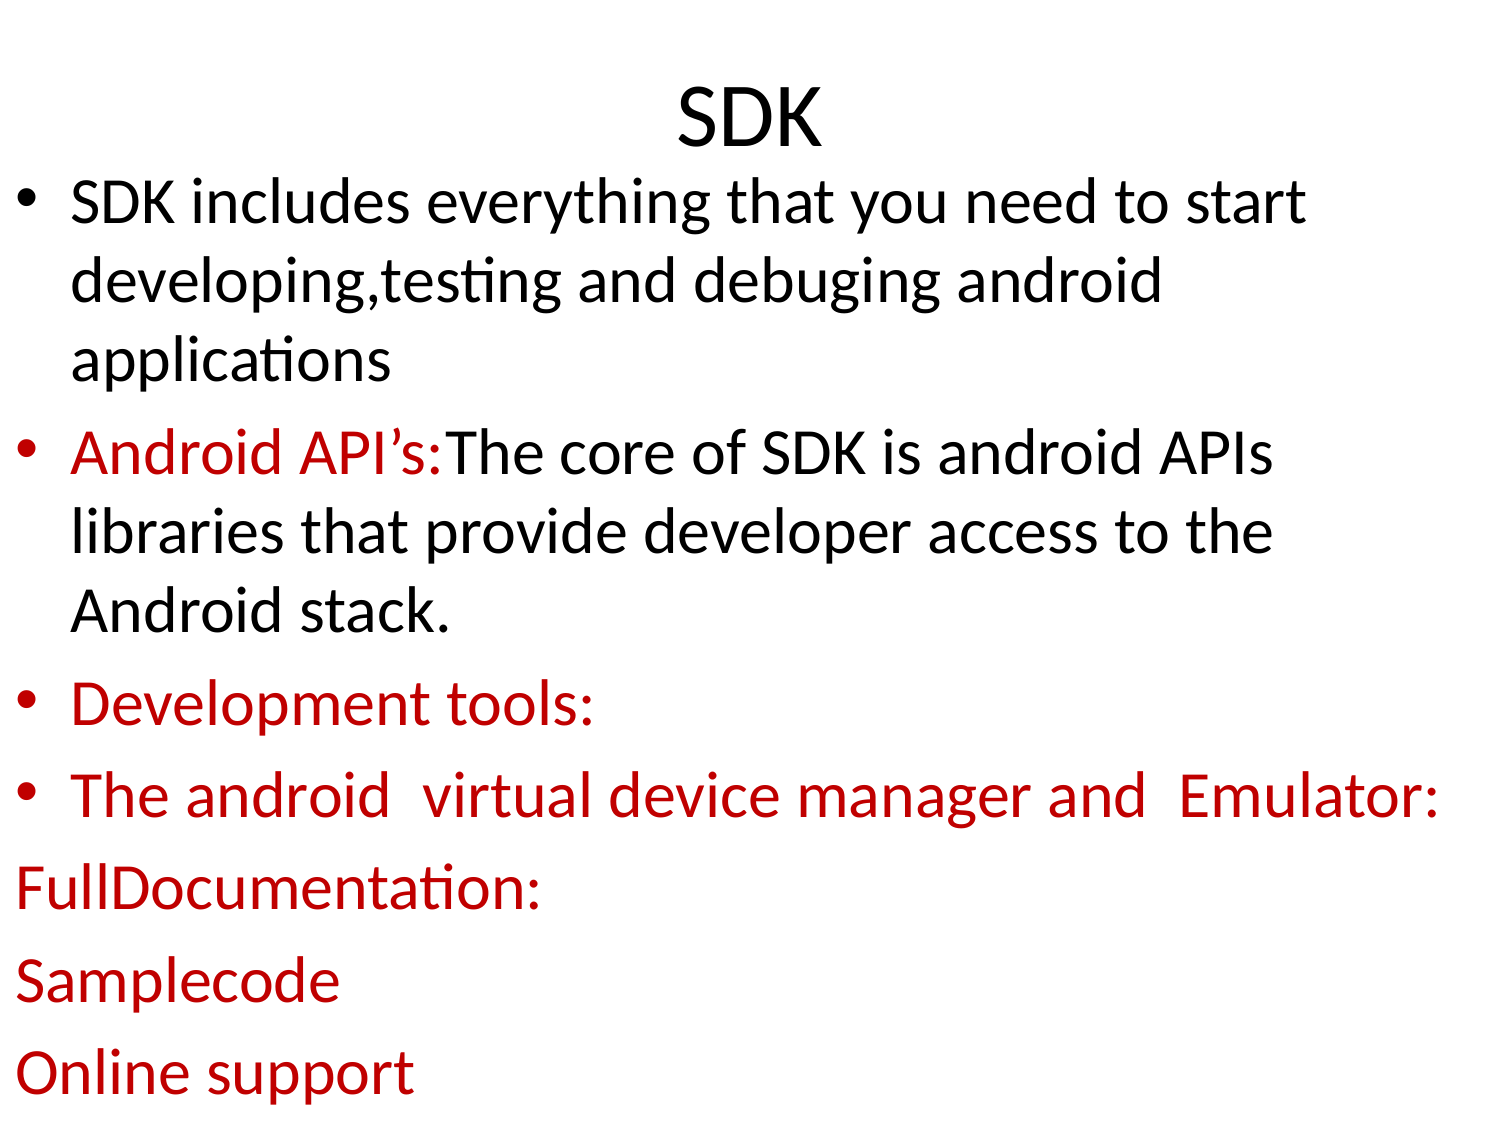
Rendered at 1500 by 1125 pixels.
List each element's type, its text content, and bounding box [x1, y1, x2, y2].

title SDK [75, 45, 1425, 149]
list SDK includes everything that you need to start developing,testing and debuging android applications Android API’s:The core of SDK is android APIs libraries that provide developer access to the Android stack. Development tools: The android virtual device manager and Emulator: FullDocumentation: Samplecode Online support [0, 149, 1500, 1125]
